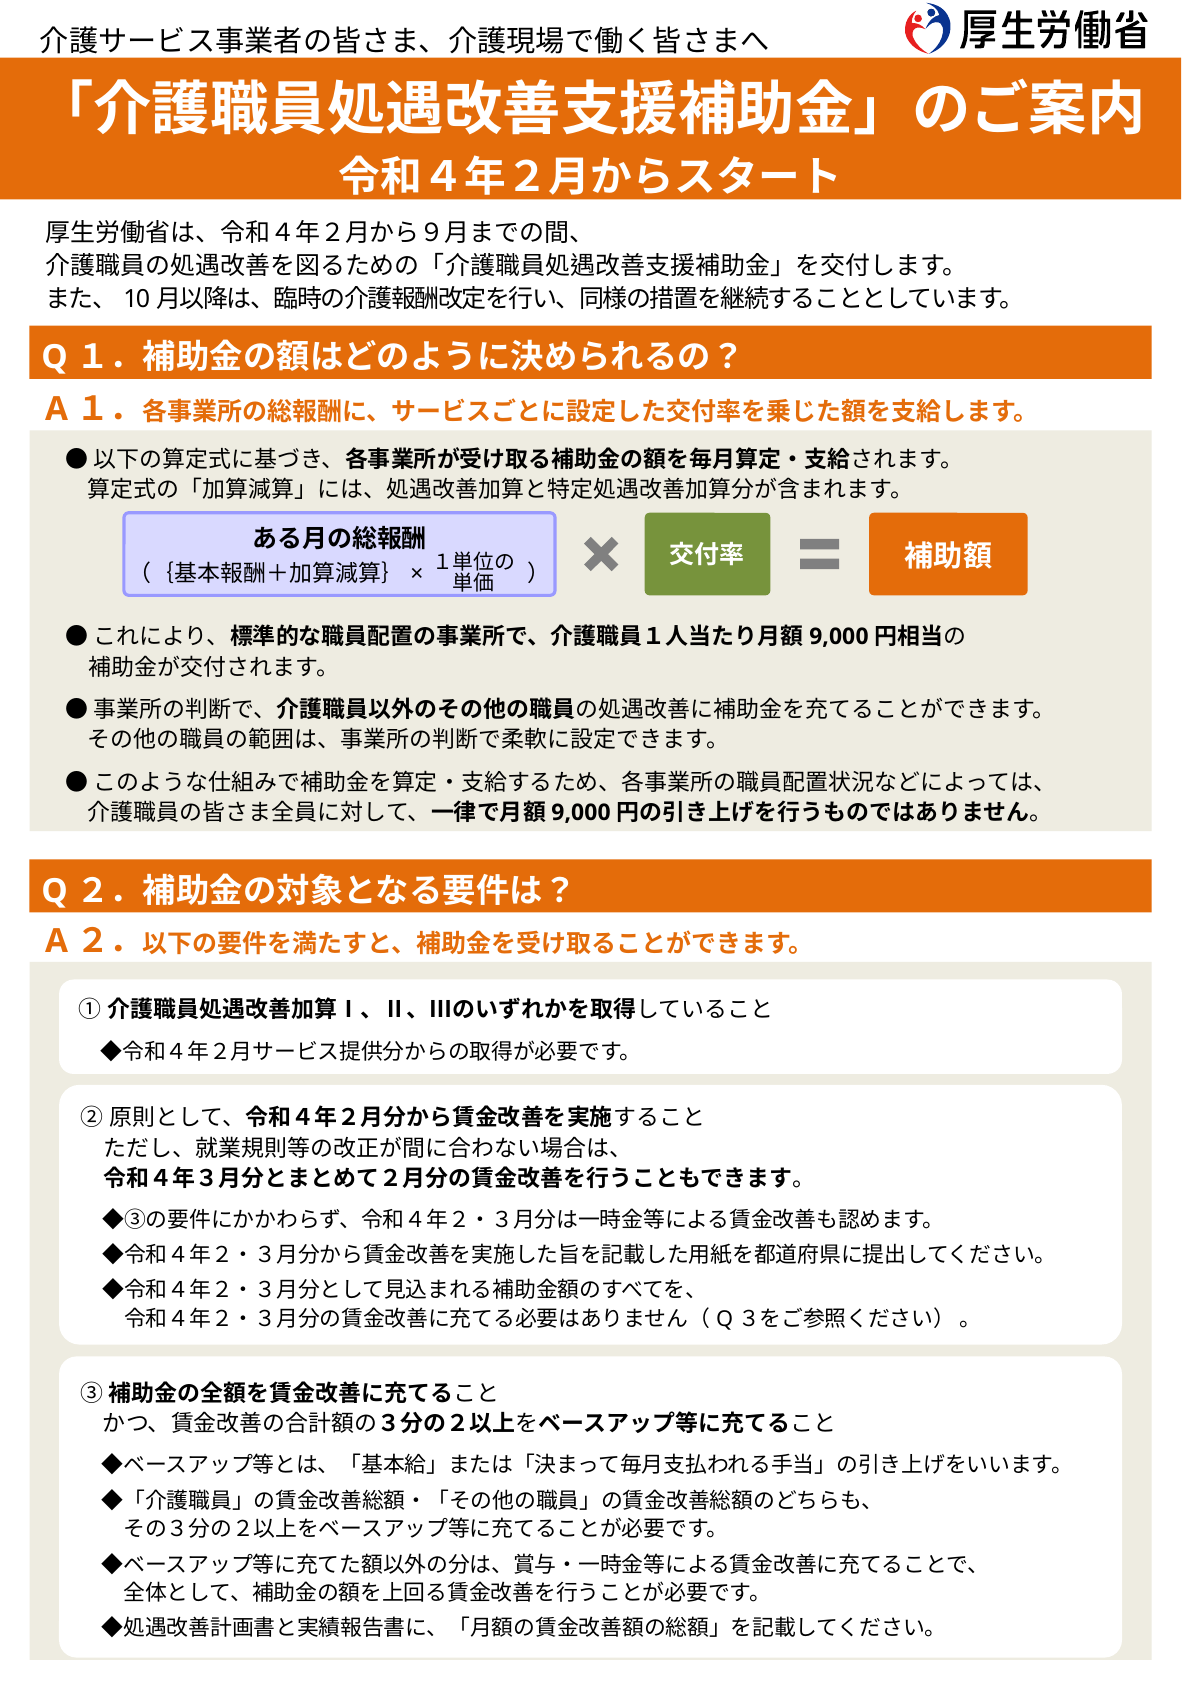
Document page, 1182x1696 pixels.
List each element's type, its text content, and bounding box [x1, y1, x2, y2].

text_box 「介護職員処遇改善支援補助金」のご案内 令和４年２月からスタート [0, 55, 1182, 201]
text_box Q１．補助金の額はどのように決められるの？ [29, 325, 1152, 377]
text_box ある月の総報酬 （｛基本報酬＋加算減算｝× ） [121, 510, 558, 598]
text_box ②原則として、令和４年２月分から賃金改善を実施すること ただし、就業規則等の改正が間に合わない場合は、 令和４年３月分とまとめて２月分の賃金改善を行うこともできます。 ◆③の要件にかかわらず、令和４年２・３月分は一時金等による賃金改善も認めます。 ◆令和４年２・３月分から賃金改善を実施した旨を記載した用紙を都道府県に提出してください。 ◆令和４年２・３月分として見込まれる補助金額のすべてを、 令和４年２・３月分の賃金改善に充てる必要はありません（Q３をご参照ください） 。 [56, 1082, 1125, 1347]
text_box 介護サービス事業者の皆さま、介護現場で働く皆さまへ [24, 14, 786, 66]
text_box [798, 537, 841, 551]
text_box [798, 557, 841, 571]
text_box ①介護職員処遇改善加算Ⅰ、Ⅱ、Ⅲのいずれかを取得していること ◆令和４年２月サービス提供分からの取得が必要です。 [56, 977, 1125, 1077]
picture [904, 2, 1153, 56]
text_box ●以下の算定式に基づき、各事業所が受け取る補助金の額を毎月算定・支給されます。 算定式の「加算減算」には、処遇改善加算と特定処遇改善加算分が含まれます。 ●これにより、標準的な職員配置の事業所で、介護職員１人当たり月額9,000円相当の 補助金が交付されます。 ●事業所の判断で、介護職員以外のその他の職員の処遇改善に補助金を充てることができます。 その他の職員の範囲は、事業所の判断で柔軟に設定できます。 ●このような仕組みで補助金を算定・支給するため、各事業所の職員配置状況などによっては、 介護職員の皆さま全員に対して、一律で月額9,000円の引き上げを行うものではありません。 [29, 436, 1152, 832]
text_box [29, 967, 1152, 1660]
text_box 交付率 [642, 510, 773, 598]
text_box [581, 534, 621, 574]
text_box １単位の 単価 [417, 545, 531, 602]
text_box 補助額 [866, 510, 1030, 598]
text_box Q２．補助金の対象となる要件は？ [29, 859, 1152, 909]
text_box 厚生労働省は、令和４年２月から９月までの間、 介護職員の処遇改善を図るための「介護職員処遇改善支援補助金」を交付します。 また、10月以降は、臨時の介護報酬改定を行い、同様の措置を継続することとしています。 [29, 206, 1152, 321]
text_box A２．以下の要件を満たすと、補助金を受け取ることができます。 [29, 909, 1152, 967]
text_box ③補助金の全額を賃金改善に充てること かつ、賃金改善の合計額の３分の２以上をベースアップ等に充てること ◆ベースアップ等とは、「基本給」または「決まって毎月支払われる手当」の引き上げをいいます。 ◆「介護職員」の賃金改善総額・「その他の職員」の賃金改善総額のどちらも、 その３分の２以上をベースアップ等に充てることが必要です。 ◆ベースアップ等に充てた額以外の分は、賞与・一時金等による賃金改善に充てることで、 全体として、補助金の額を上回る賃金改善を行うことが必要です。 ◆処遇改善計画書と実績報告書に、「月額の賃金改善額の総額」を記載してください。 [56, 1354, 1125, 1660]
text_box A１．各事業所の総報酬に、サービスごとに設定した交付率を乗じた額を支給します。 [29, 377, 1152, 436]
